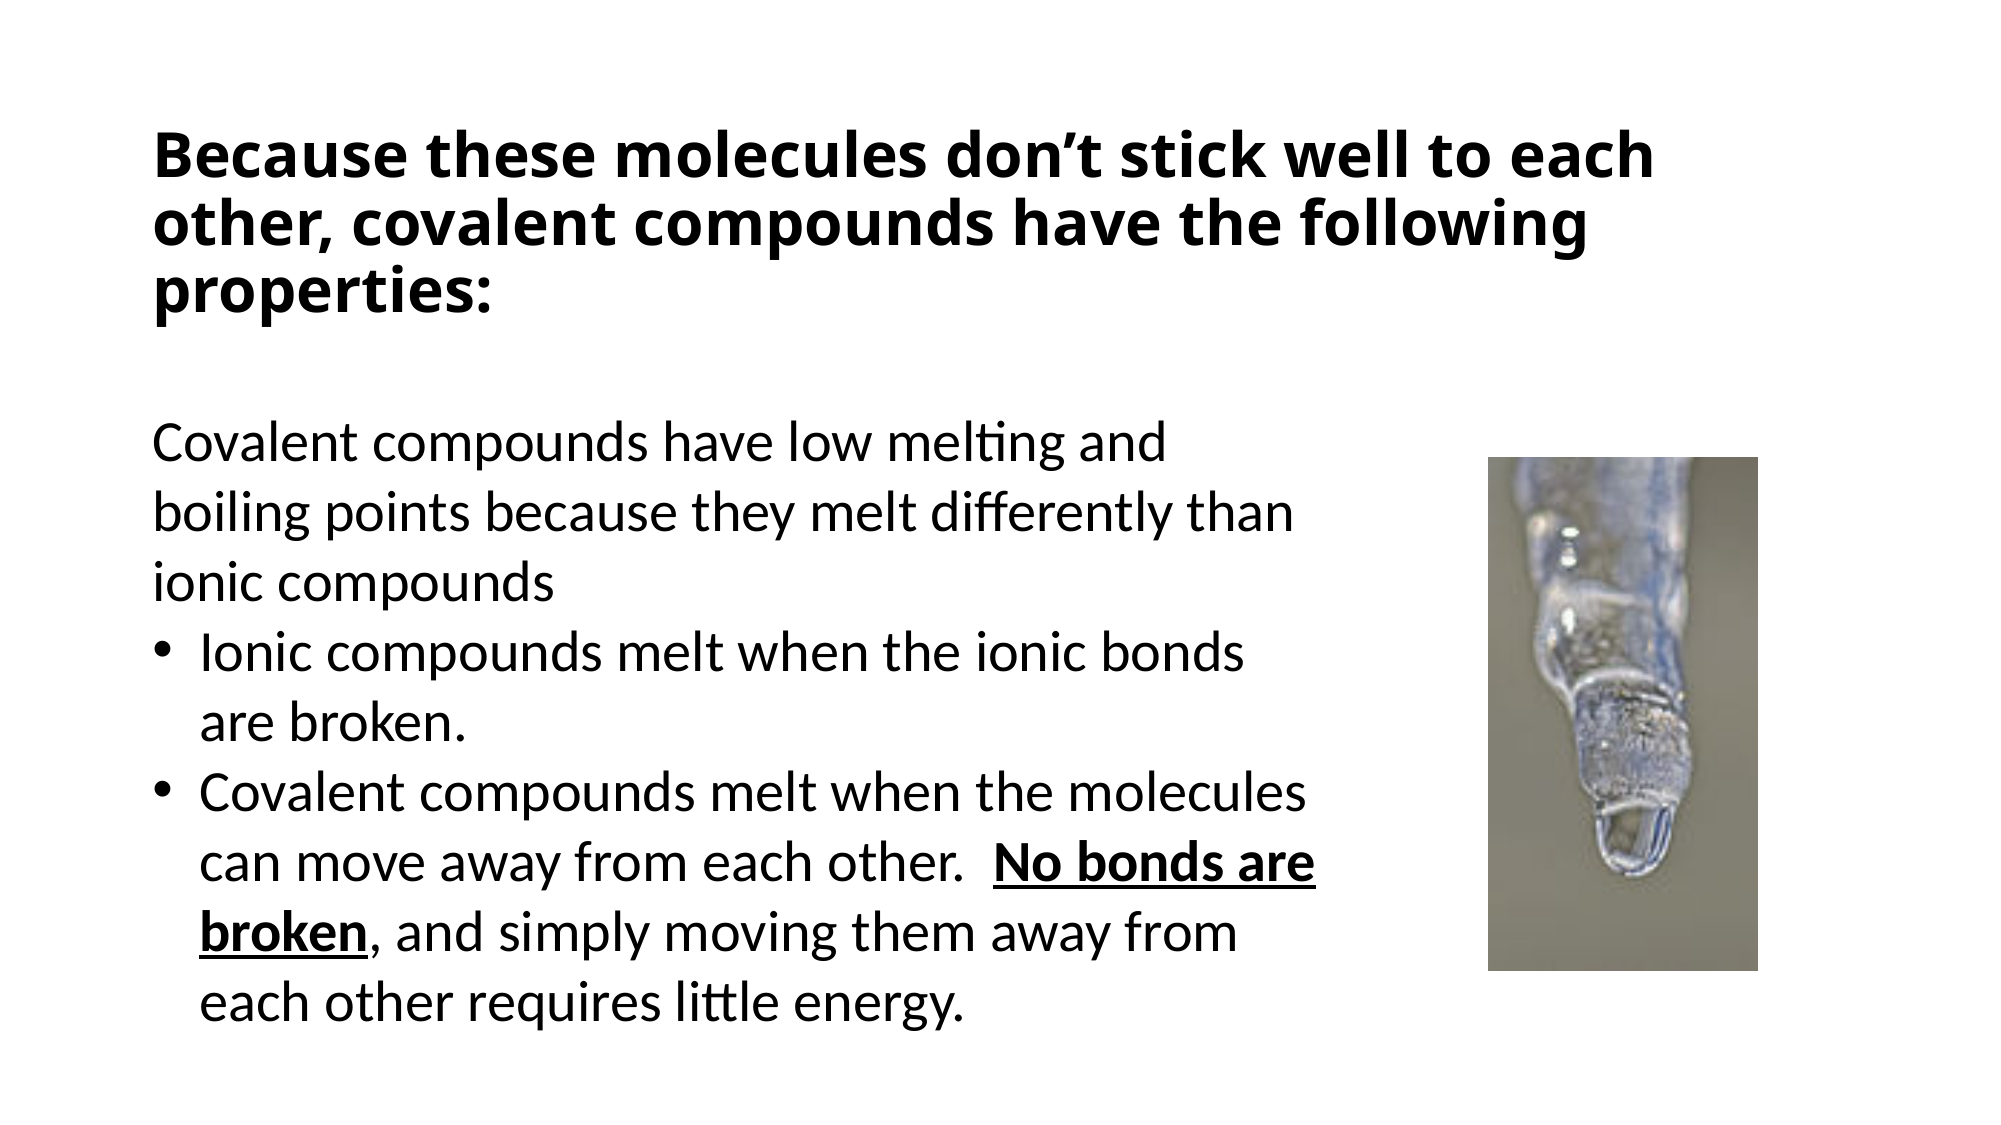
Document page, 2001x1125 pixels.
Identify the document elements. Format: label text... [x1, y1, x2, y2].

picture [1488, 457, 1758, 971]
text_box Covalent compounds have low melting and boiling points because they melt differently than ionic compounds Ionic compounds melt when the ionic bonds are broken. Covalent compounds melt when the molecules can move away from each other. No bonds are broken, and simply moving them away from each other requires little energy. [137, 396, 1343, 1041]
title Because these molecules don’t stick well to each other, covalent compounds have the following properties: [137, 116, 1863, 334]
